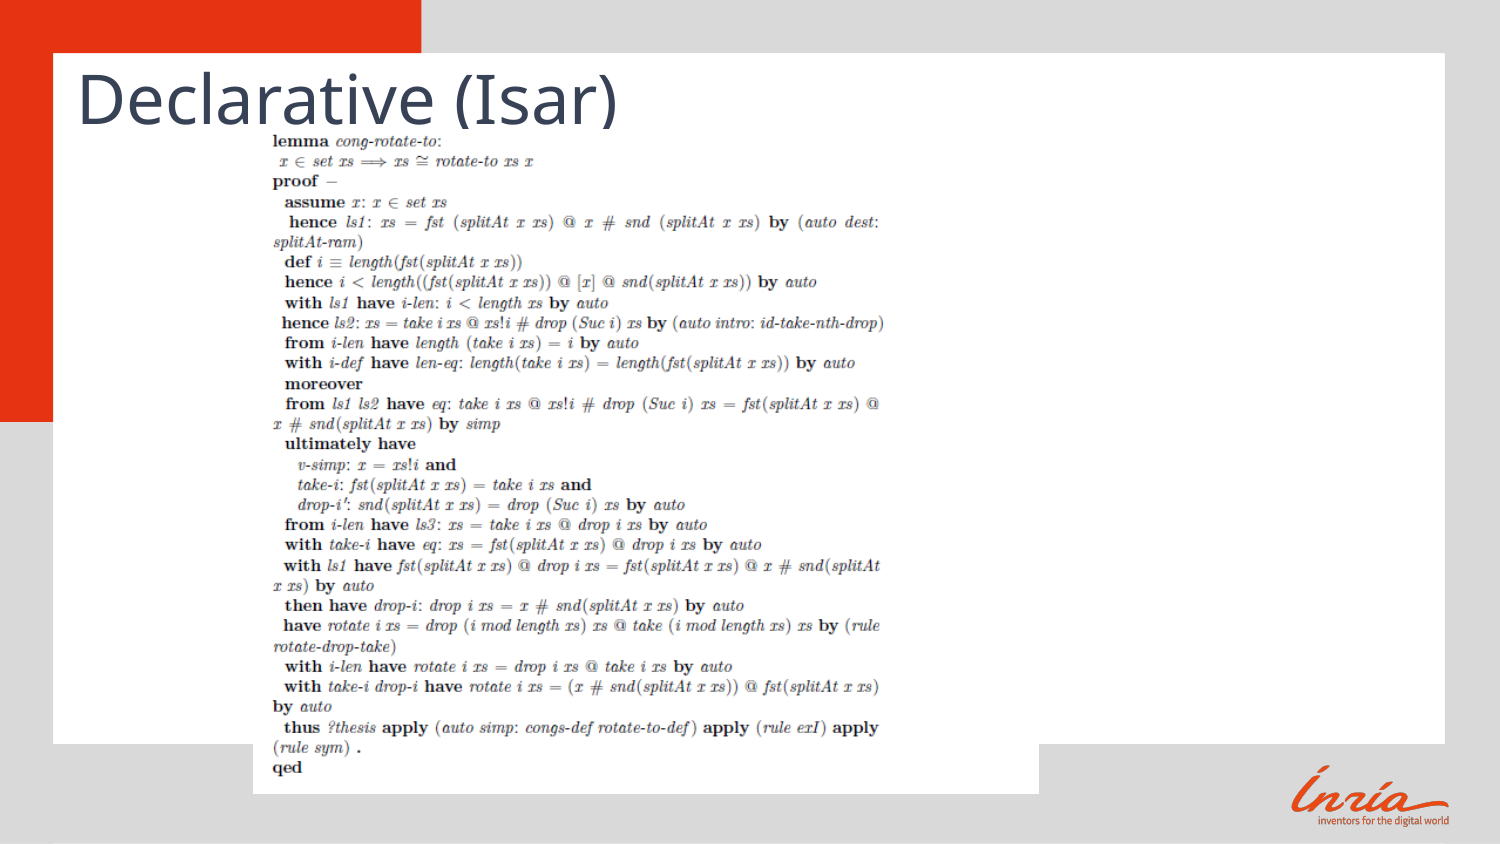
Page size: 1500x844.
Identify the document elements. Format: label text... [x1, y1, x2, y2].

picture [253, 129, 1040, 795]
title Declarative (Isar) [64, 59, 1415, 200]
